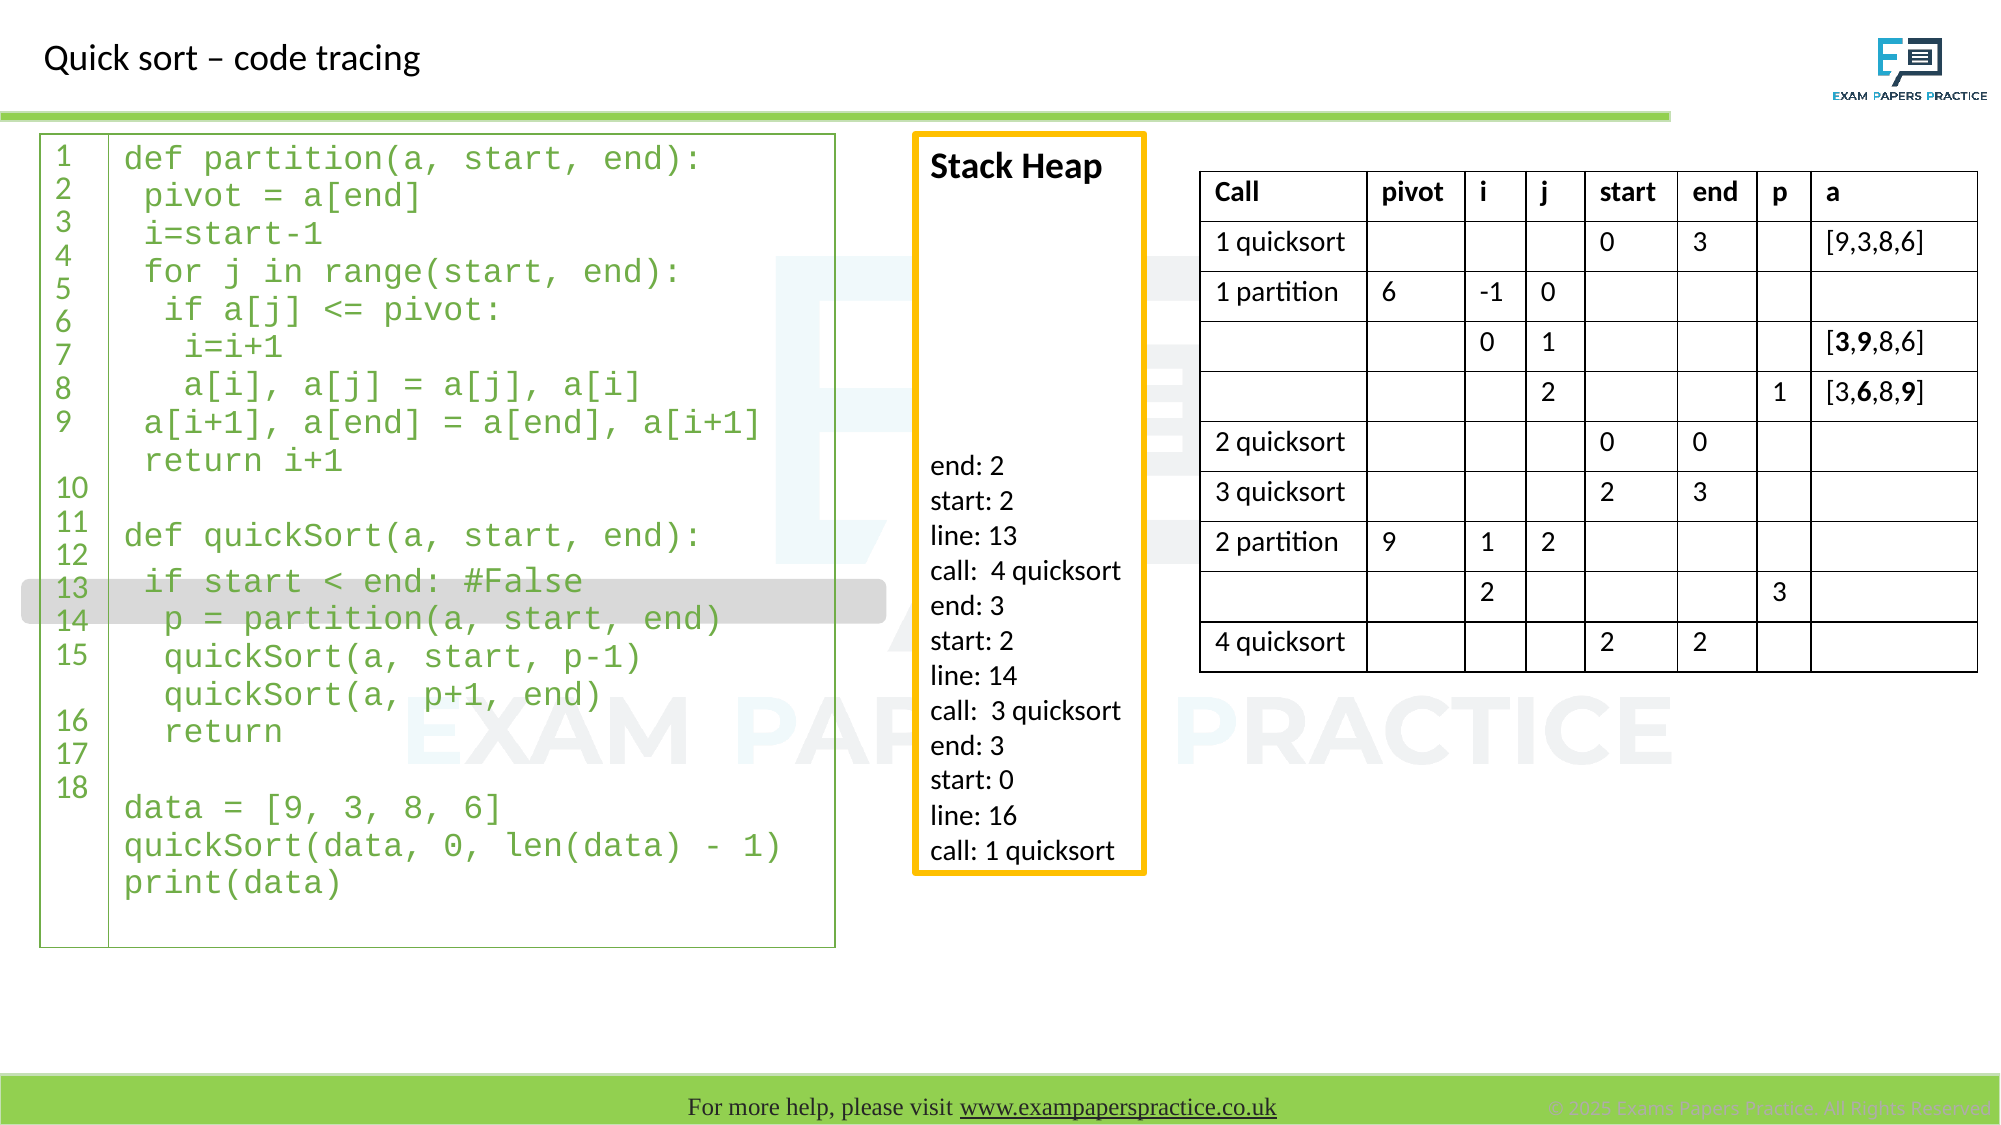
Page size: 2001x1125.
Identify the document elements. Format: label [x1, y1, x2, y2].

table_cell [1527, 623, 1584, 671]
table_cell [1201, 572, 1366, 621]
table_cell [1586, 272, 1677, 321]
table_cell [1678, 623, 1756, 671]
table_cell [1812, 372, 1977, 421]
table_cell [1758, 572, 1810, 621]
table_cell [1586, 623, 1677, 671]
table_cell [1586, 322, 1677, 371]
table_cell [1466, 222, 1525, 271]
text_box [28, 25, 1072, 86]
table_cell [1201, 422, 1366, 471]
table_cell [1758, 422, 1810, 471]
table_cell [1527, 272, 1584, 321]
table_cell [1466, 522, 1525, 571]
table_cell [1812, 572, 1977, 621]
table_header [1201, 172, 1366, 221]
table_cell [1201, 623, 1366, 671]
table_cell [1201, 372, 1366, 421]
table_header [1527, 172, 1584, 221]
table_cell [1368, 623, 1464, 671]
table_cell [1527, 322, 1584, 371]
table_cell [1466, 572, 1525, 621]
table_cell [1812, 472, 1977, 521]
table_header [1758, 172, 1810, 221]
table_cell [1812, 522, 1977, 571]
text_box [915, 133, 1145, 874]
table_cell [1758, 472, 1810, 521]
table_header [1678, 172, 1756, 221]
table_cell [1812, 322, 1977, 371]
table_cell [1758, 222, 1810, 271]
table_cell [1368, 272, 1464, 321]
table_cell [1466, 272, 1525, 321]
table_cell [1812, 422, 1977, 471]
table_cell [1758, 322, 1810, 371]
table_cell [1678, 372, 1756, 421]
table_cell [1678, 322, 1756, 371]
text_box [21, 578, 39, 624]
table_cell [1466, 422, 1525, 471]
table_cell [1678, 222, 1756, 271]
table_cell [1586, 572, 1677, 621]
table_cell [1758, 623, 1810, 671]
table_cell [1586, 222, 1677, 271]
table_header [1368, 172, 1464, 221]
table_cell [1678, 422, 1756, 471]
table_cell [1368, 222, 1464, 271]
table_cell [1527, 572, 1584, 621]
table_cell [1368, 472, 1464, 521]
table_cell [1368, 372, 1464, 421]
table_cell [1368, 522, 1464, 571]
table_cell [1466, 372, 1525, 421]
table_header [1466, 172, 1525, 221]
table_header [1812, 172, 1977, 221]
table_cell [1466, 472, 1525, 521]
table_cell [1527, 222, 1584, 271]
table_cell [1586, 372, 1677, 421]
table_cell [1466, 623, 1525, 671]
table_cell [1758, 272, 1810, 321]
table_cell [1527, 372, 1584, 421]
table_cell [1812, 623, 1977, 671]
table_cell [1527, 422, 1584, 471]
table_cell [1527, 522, 1584, 571]
table_cell [1678, 572, 1756, 621]
table_cell [1812, 272, 1977, 321]
table_cell [1368, 422, 1464, 471]
table_cell [1368, 322, 1464, 371]
table_header [41, 135, 108, 947]
table_cell [1201, 522, 1366, 571]
text_box [836, 578, 887, 624]
table_cell [1368, 572, 1464, 621]
table_cell [1201, 322, 1366, 371]
table_header [1586, 172, 1677, 221]
table_cell [1758, 522, 1810, 571]
table_cell [1758, 372, 1810, 421]
table_cell [1678, 522, 1756, 571]
table_cell [1586, 422, 1677, 471]
table_cell [1527, 472, 1584, 521]
table_header [109, 135, 834, 947]
table_cell [1678, 472, 1756, 521]
table_cell [1201, 472, 1366, 521]
table_cell [1812, 222, 1977, 271]
table_cell [1586, 472, 1677, 521]
table_cell [1678, 272, 1756, 321]
table_cell [1466, 322, 1525, 371]
table_cell [1586, 522, 1677, 571]
table_cell [1201, 222, 1366, 271]
table_cell [1201, 272, 1366, 321]
